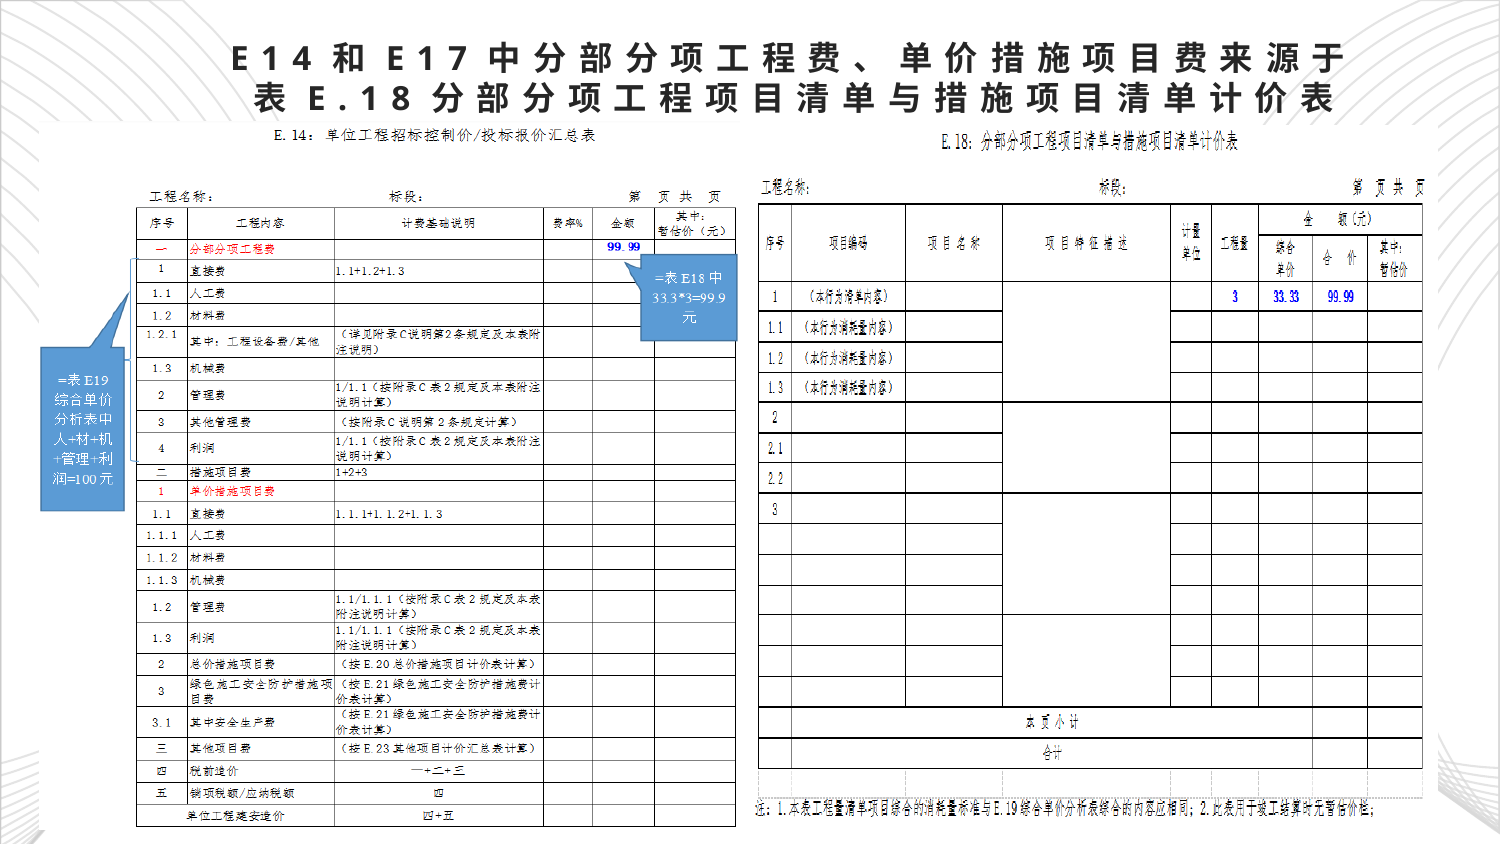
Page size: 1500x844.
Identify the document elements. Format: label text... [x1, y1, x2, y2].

picture [751, 125, 1438, 826]
title E14和E17中分部分项工程费、单价措施项目费来源于表E.18分部分项工程项目清单与措施项目清单计价表 [207, 30, 1368, 108]
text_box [39, 121, 740, 830]
